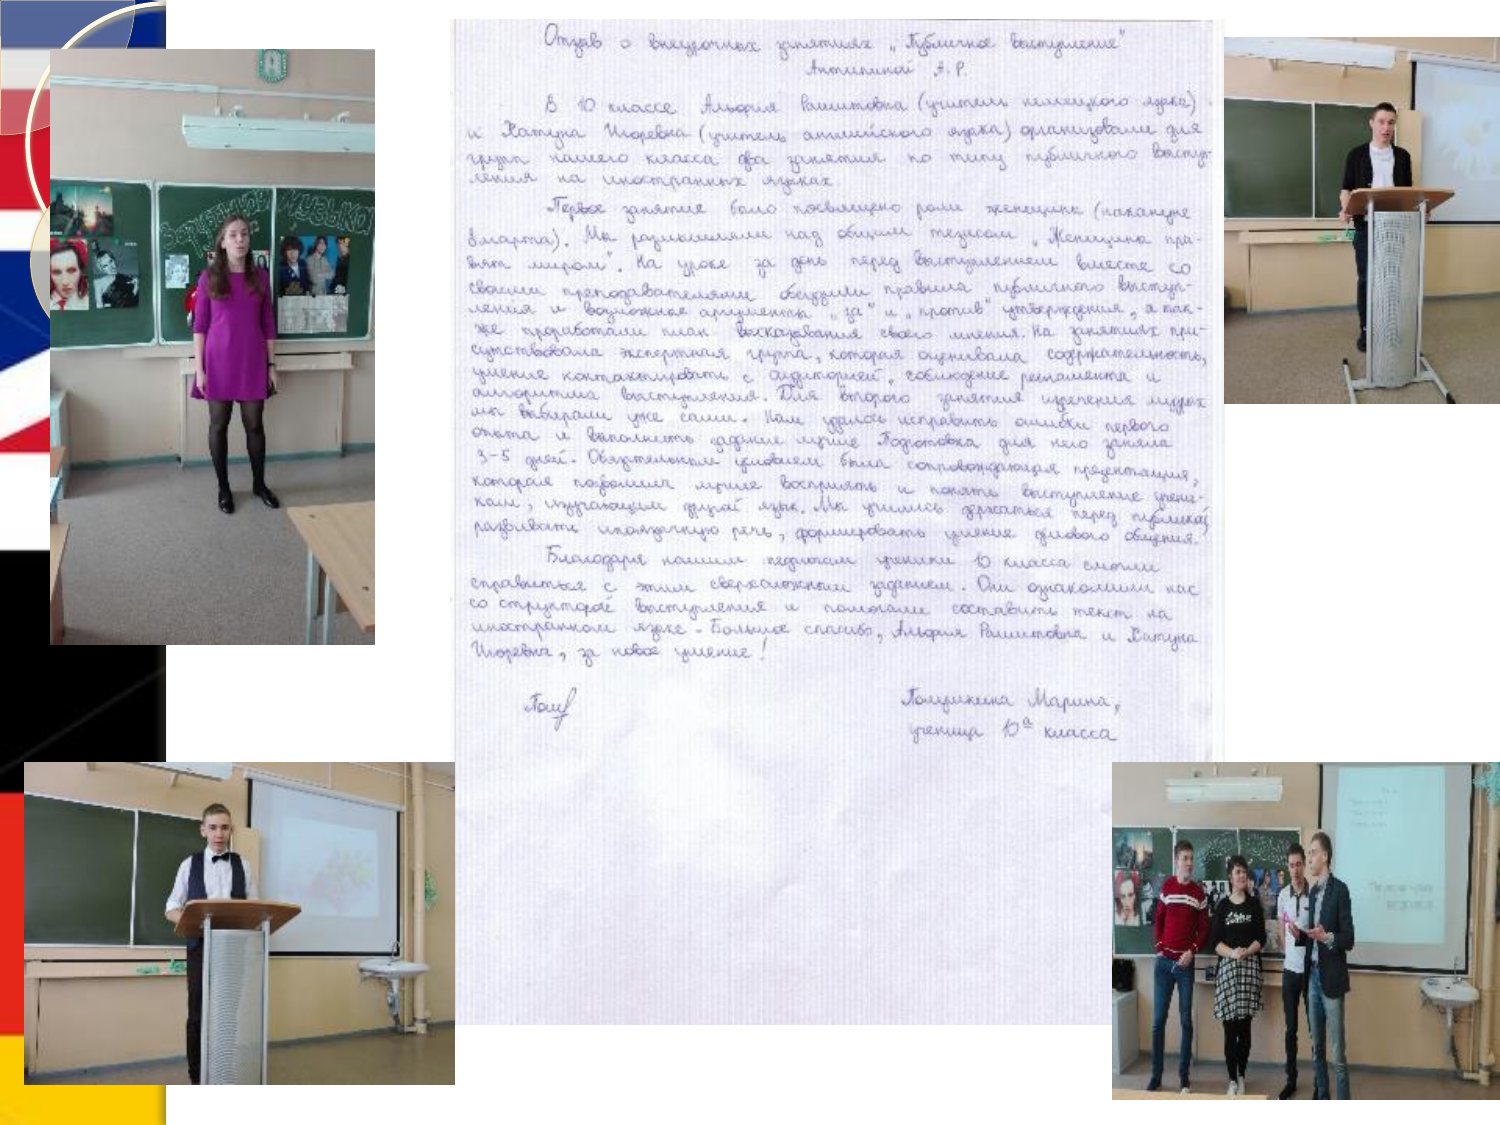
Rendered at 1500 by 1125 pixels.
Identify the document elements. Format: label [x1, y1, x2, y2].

picture [136, 0, 162, 4]
picture [0, 13, 455, 1125]
picture [1224, 37, 1500, 405]
picture [1112, 762, 1500, 1101]
list [449, 19, 1226, 1026]
